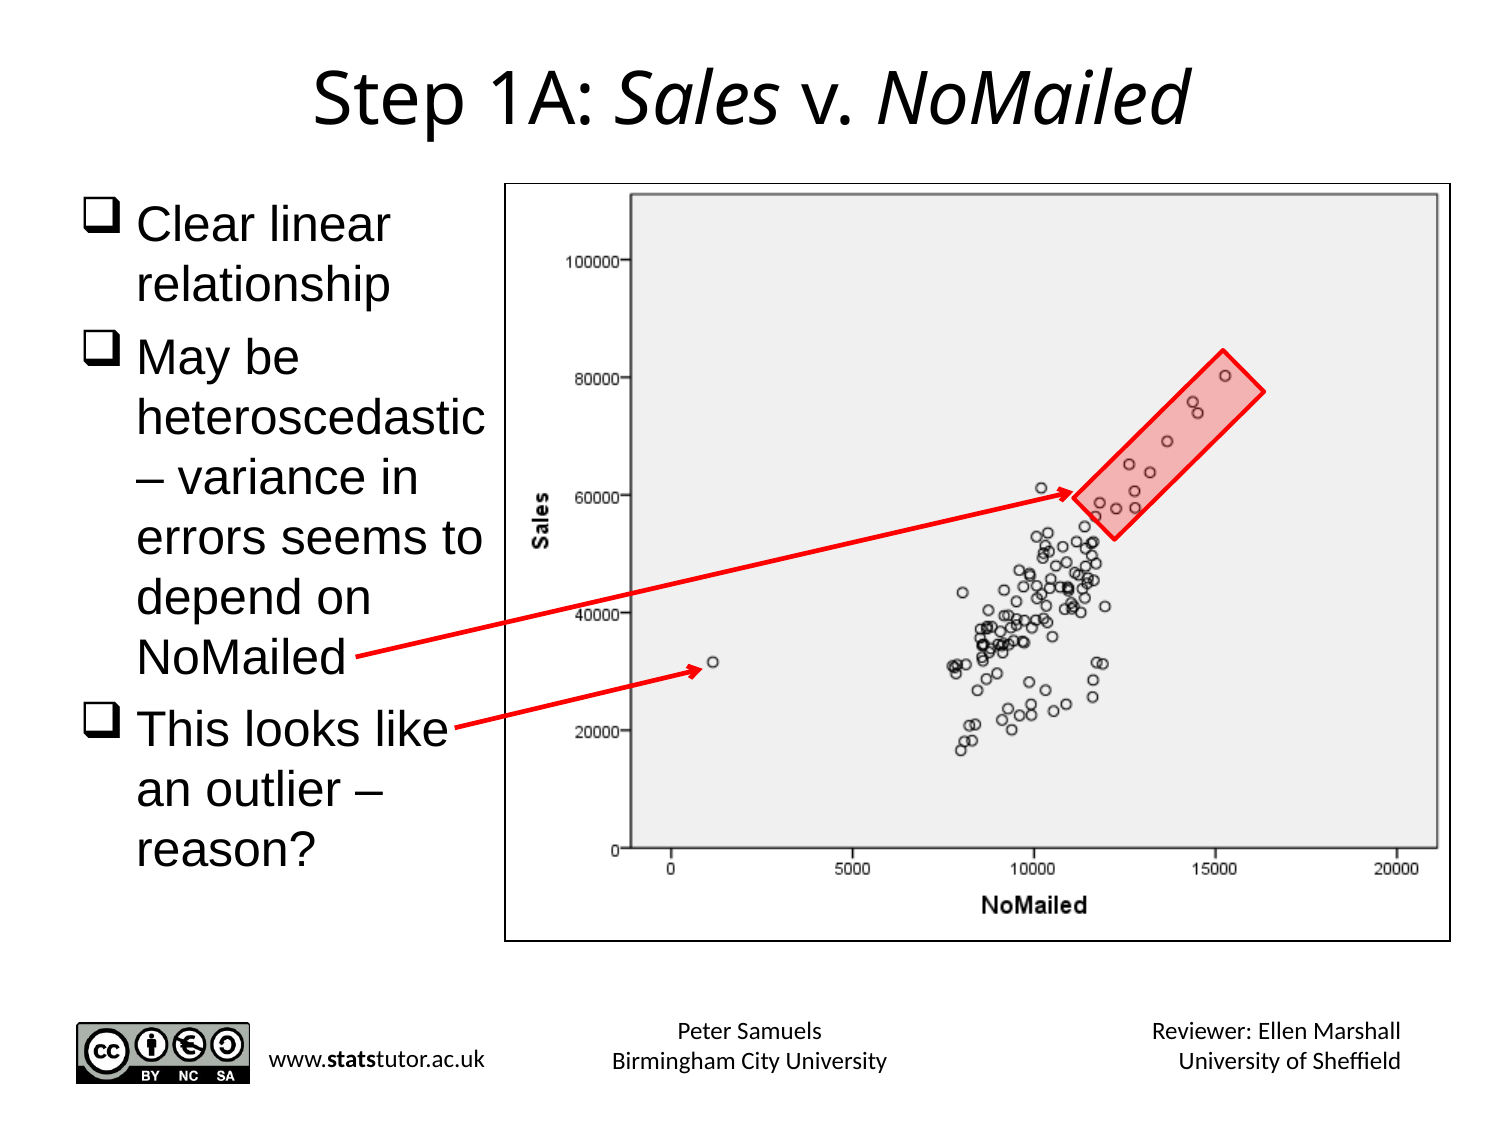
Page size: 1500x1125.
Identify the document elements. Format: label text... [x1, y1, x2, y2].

picture [76, 1022, 251, 1084]
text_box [355, 491, 1074, 658]
text_box Reviewer: Ellen Marshall University of Sheffield [1038, 1007, 1417, 1083]
text_box Clear linear relationship May be heteroscedastic – variance in errors seems to depend on NoMailed This looks like an outlier – reason? [64, 184, 503, 885]
title Step 1A: Sales v. NoMailed [76, 42, 1427, 147]
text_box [454, 668, 703, 729]
text_box www.statstutor.ac.uk [254, 1035, 573, 1080]
picture [505, 184, 1450, 941]
text_box Peter Samuels Birmingham City University [549, 1007, 951, 1083]
